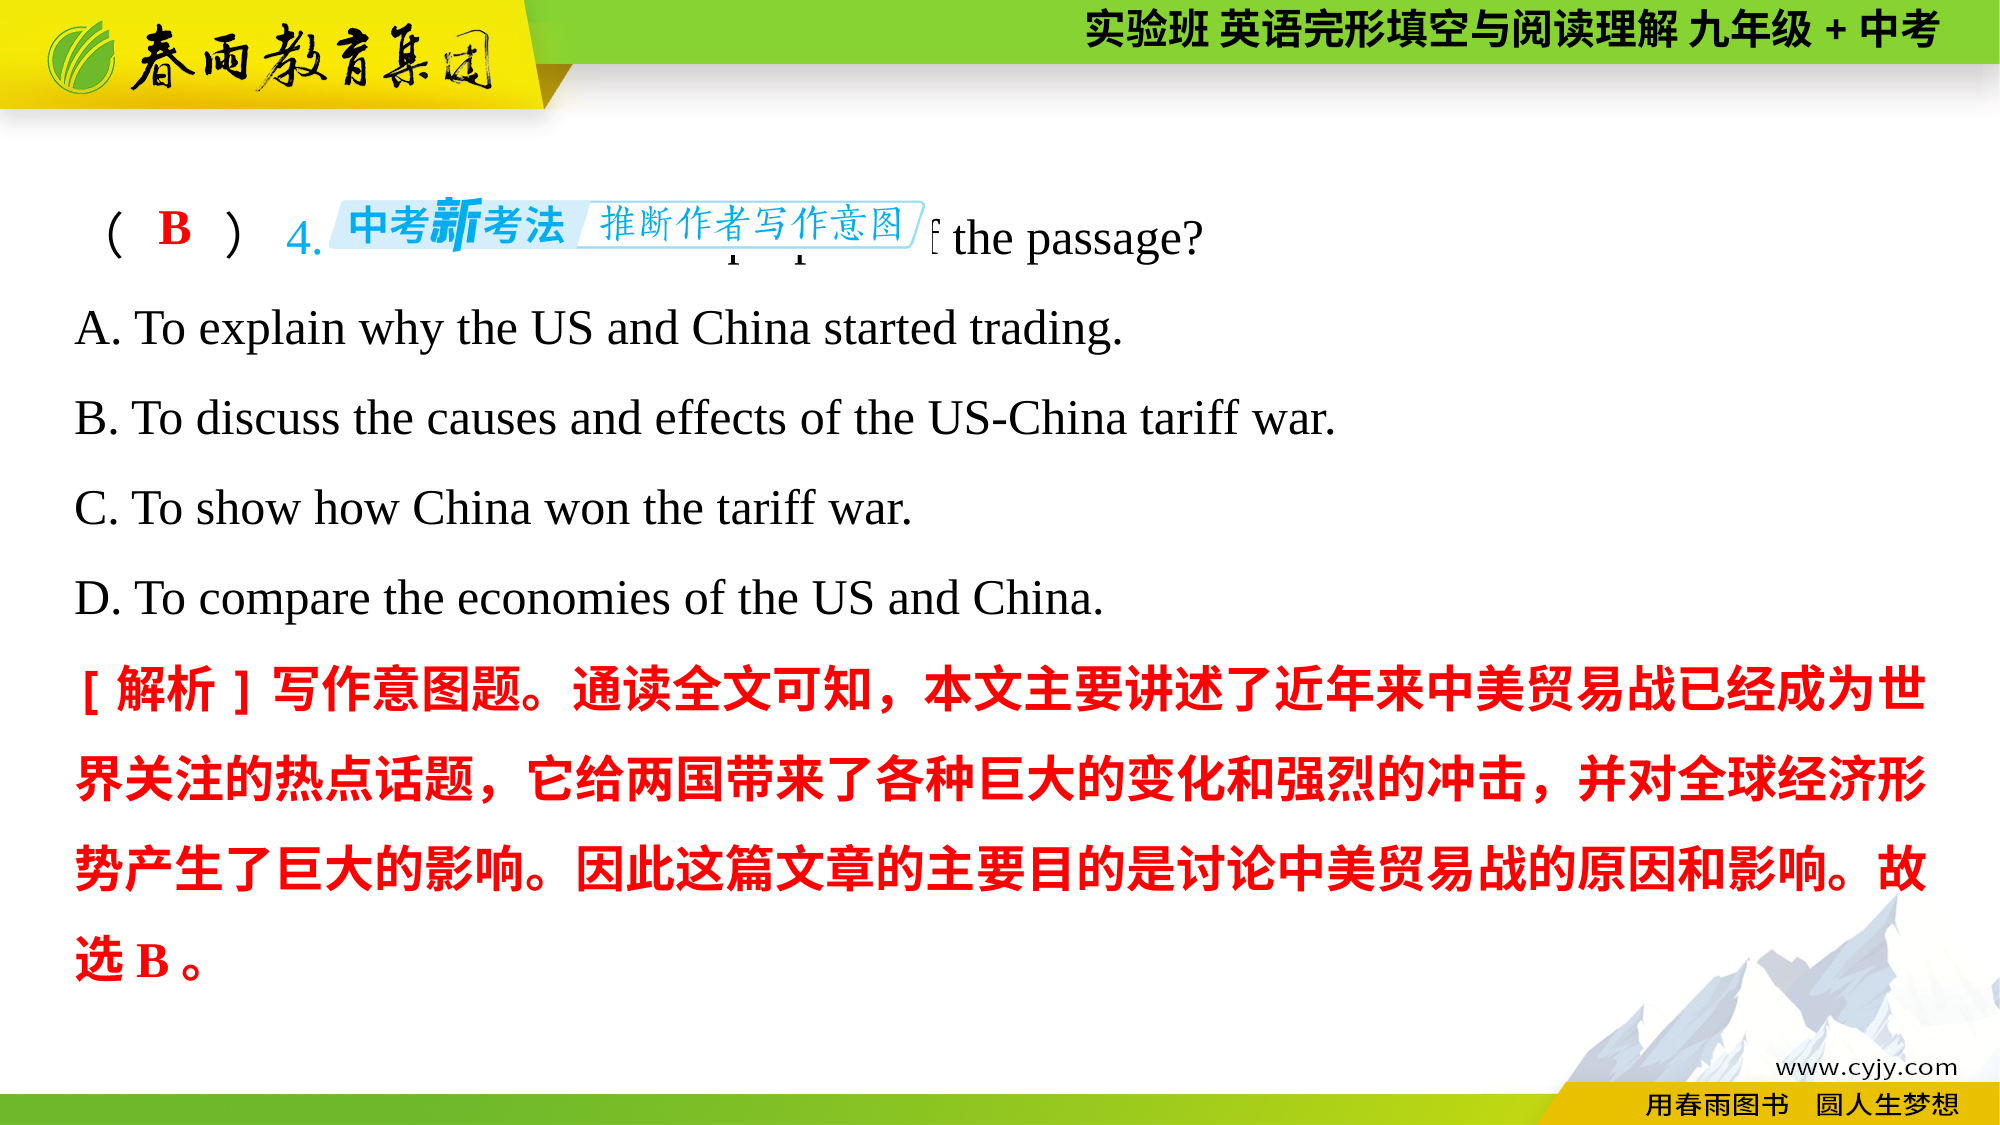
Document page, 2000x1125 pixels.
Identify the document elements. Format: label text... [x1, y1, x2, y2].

picture [0, 0, 2000, 1125]
text_box B [143, 187, 207, 263]
list （ ）4. What is the main purpose of the passage? A. To explain why the US and China started trading. B. To discuss the causes and effects of the US-China tariff war. C. To show how China won the tariff war. D. To compare the economies of the US and China. [59, 166, 1944, 637]
text_box [解析]写作意图题。通读全文可知，本文主要讲述了近年来中美贸易战已经成为世界关注的热点话题，它给两国带来了各种巨大的变化和强烈的冲击，并对全球经济形势产生了巨大的影响。因此这篇文章的主要目的是讨论中美贸易战的原因和影响。故选B。 [59, 637, 1944, 996]
